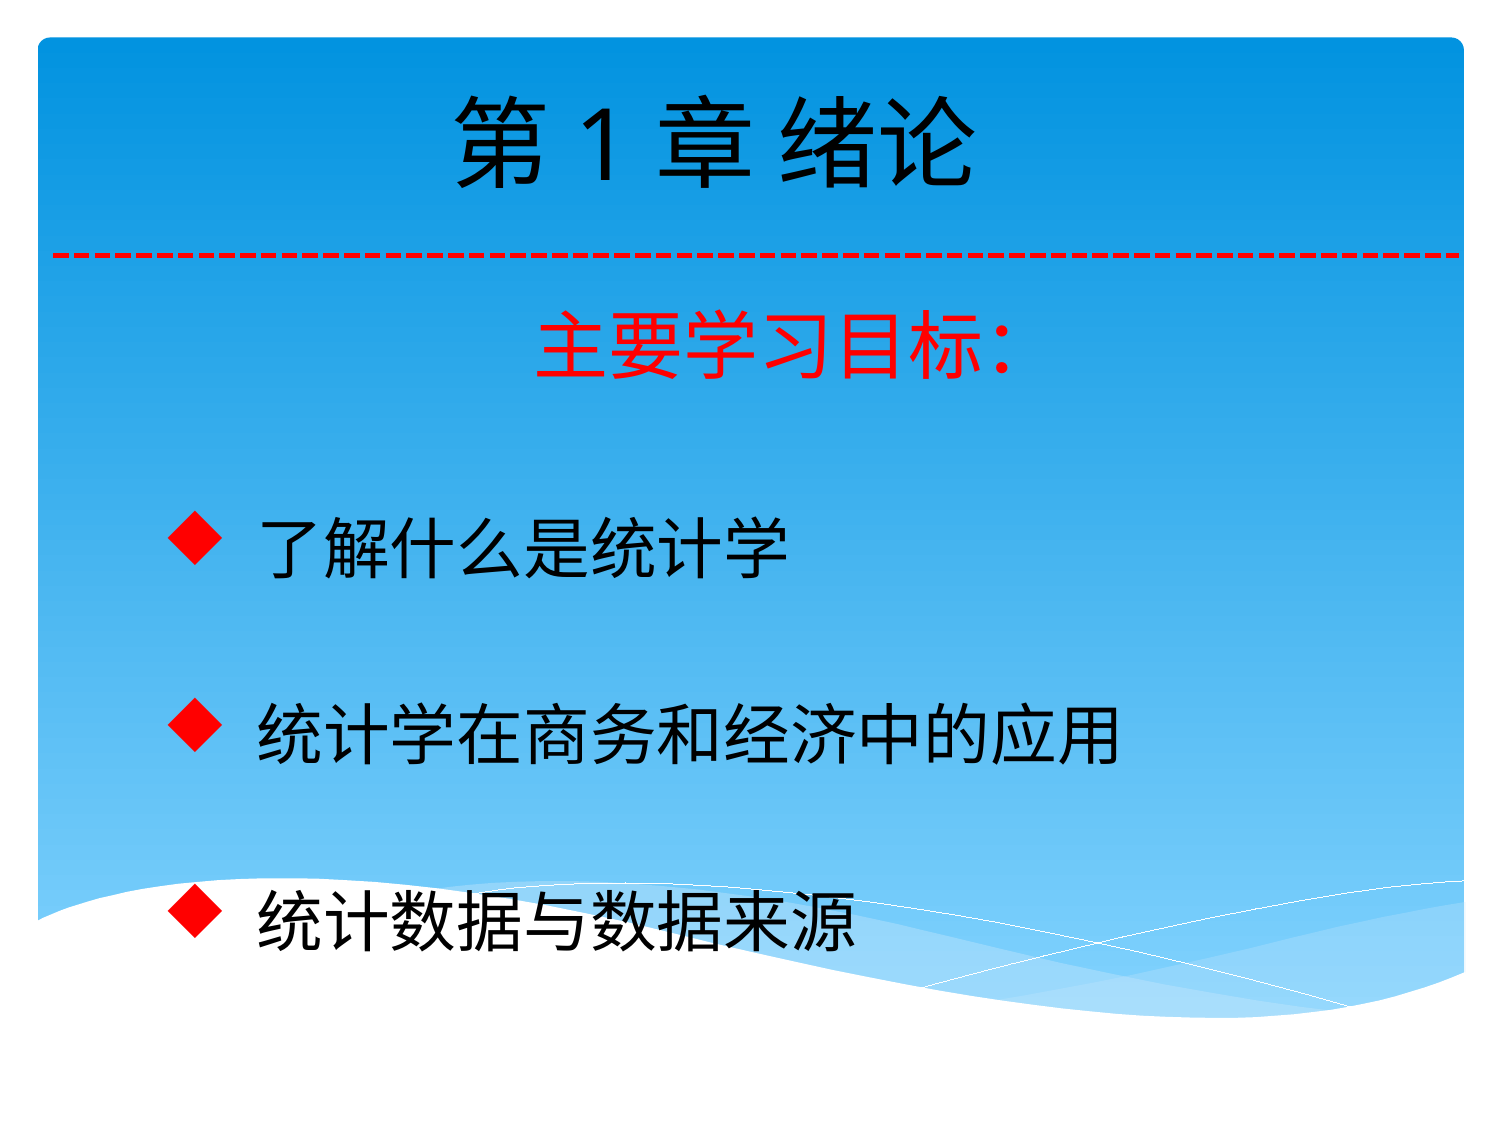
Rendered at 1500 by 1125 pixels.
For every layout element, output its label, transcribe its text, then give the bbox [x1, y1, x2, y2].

title 第1章 绪论 [76, 90, 1352, 209]
subtitle 主要学习目标： 了解什么是统计学 统计学在商务和经济中的应用 统计数据与数据来源 [147, 290, 1376, 1047]
